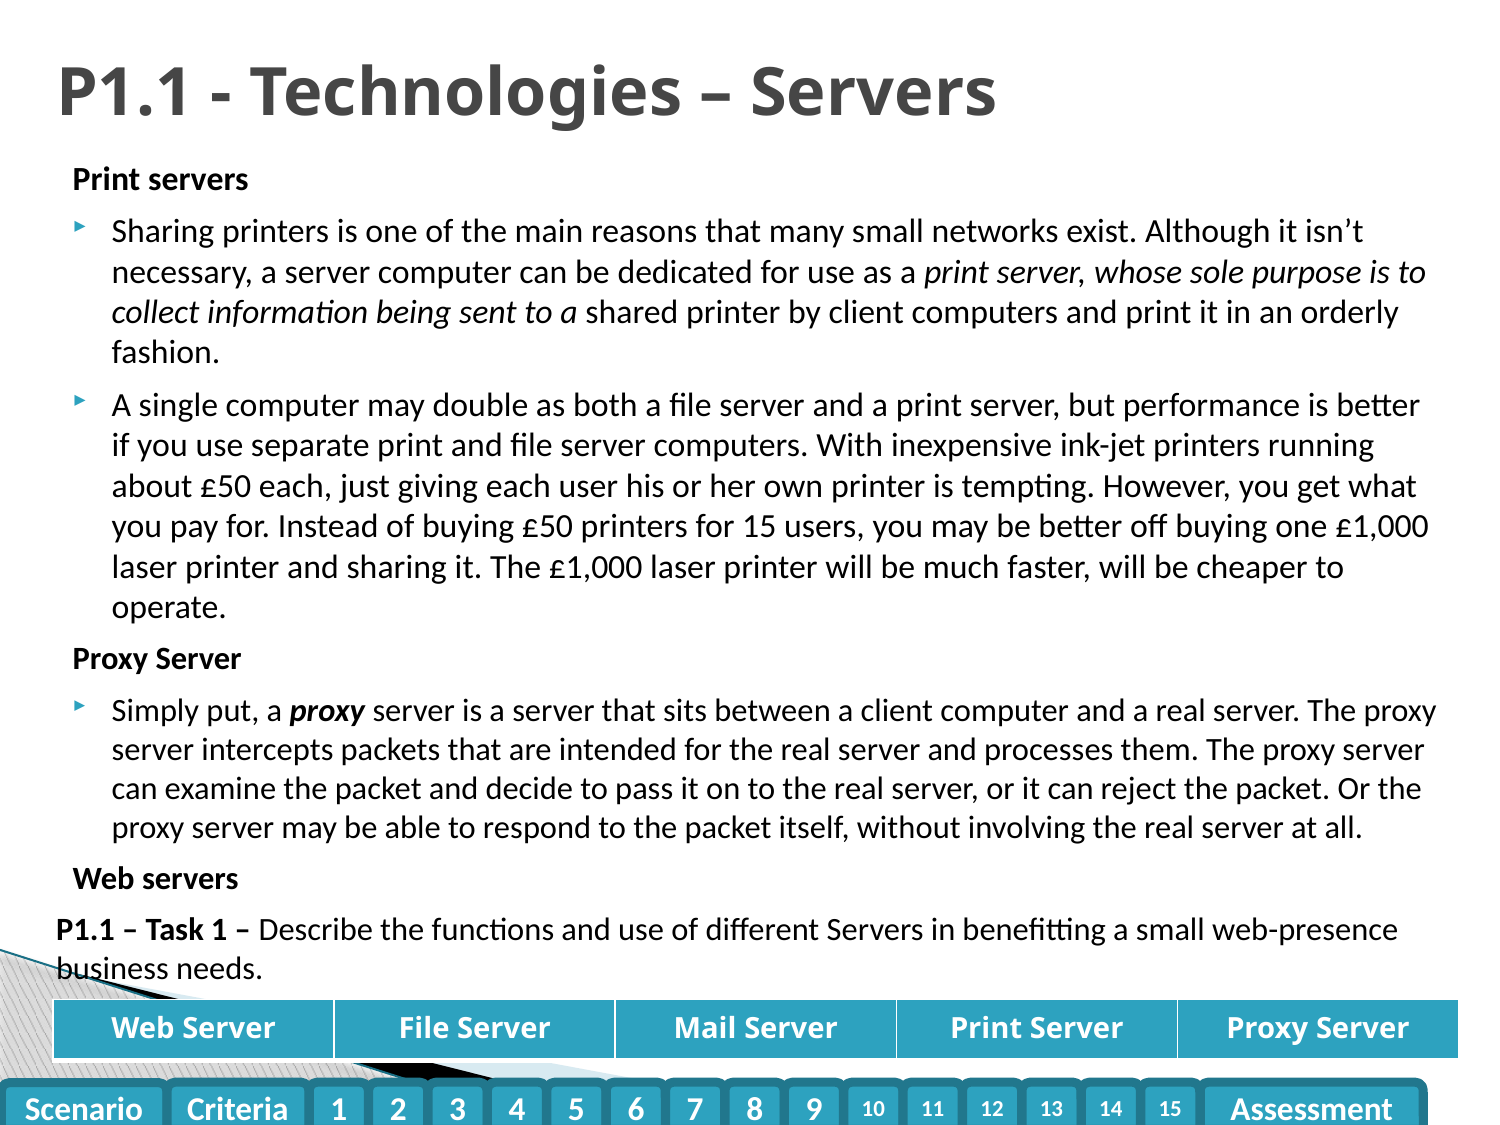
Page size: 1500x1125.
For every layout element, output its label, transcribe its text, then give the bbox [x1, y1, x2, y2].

table_header Mail Server [616, 1000, 896, 1058]
table_header File Server [335, 1000, 614, 1058]
table_header Proxy Server [1178, 1000, 1458, 1058]
title P1.1 - Technologies – Servers [41, 19, 1392, 159]
table_header Print Server [897, 1000, 1177, 1058]
table_header Web Server [54, 1000, 333, 1058]
list Print servers Sharing printers is one of the main reasons that many small networks exist. Although it isn’t necessary, a server computer can be dedicated for use as a print server, whose sole purpose is to collect information being sent to a shared printer by client computers and print it in an orderly fashion. A single computer may double as both a file server and a print server, but performance is better if you use separate print and file server computers. With inexpensive ink-jet printers running about £50 each, just giving each user his or her own printer is tempting. However, you get what you pay for. Instead of buying £50 printers for 15 users, you may be better off buying one £1,000 laser printer and sharing it. The £1,000 laser printer will be much faster, will be cheaper to operate. Proxy Server Simply put, a proxy server is a server that sits between a client computer and a real server. The proxy server intercepts packets that are intended for the real server and processes them. The proxy server can examine the packet and decide to pass it on to the real server, or it can reject the packet. Or the proxy server may be able to respond to the packet itself, without involving the real server at all. Web servers P1.1 – Task 1 – Describe the functions and use of different Servers in benefitting a small web-presence business needs. [41, 149, 1459, 1047]
